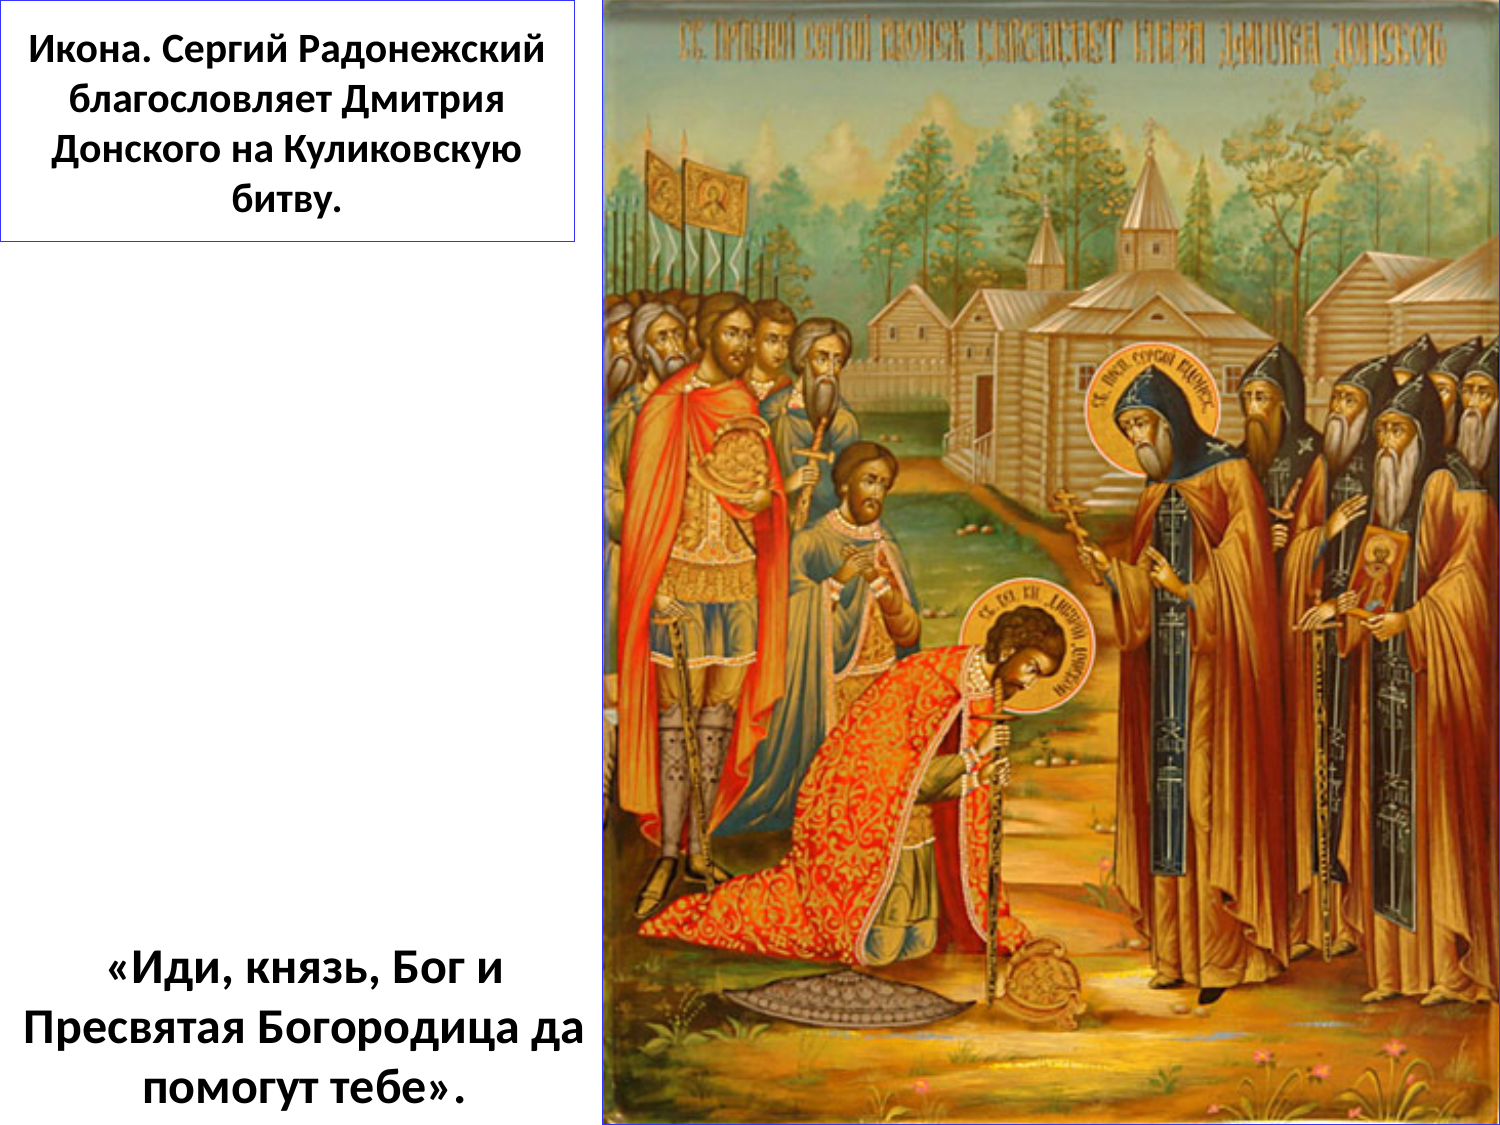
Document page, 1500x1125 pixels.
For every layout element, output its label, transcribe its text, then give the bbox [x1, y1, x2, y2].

subtitle «Иди, князь, Бог и Пресвятая Богородица да помогут тебе». [0, 925, 596, 1062]
title Икона. Сергий Радонежский благословляет Дмитрия Донского на Куликовскую битву. [0, 0, 575, 242]
picture [601, 0, 1500, 1125]
